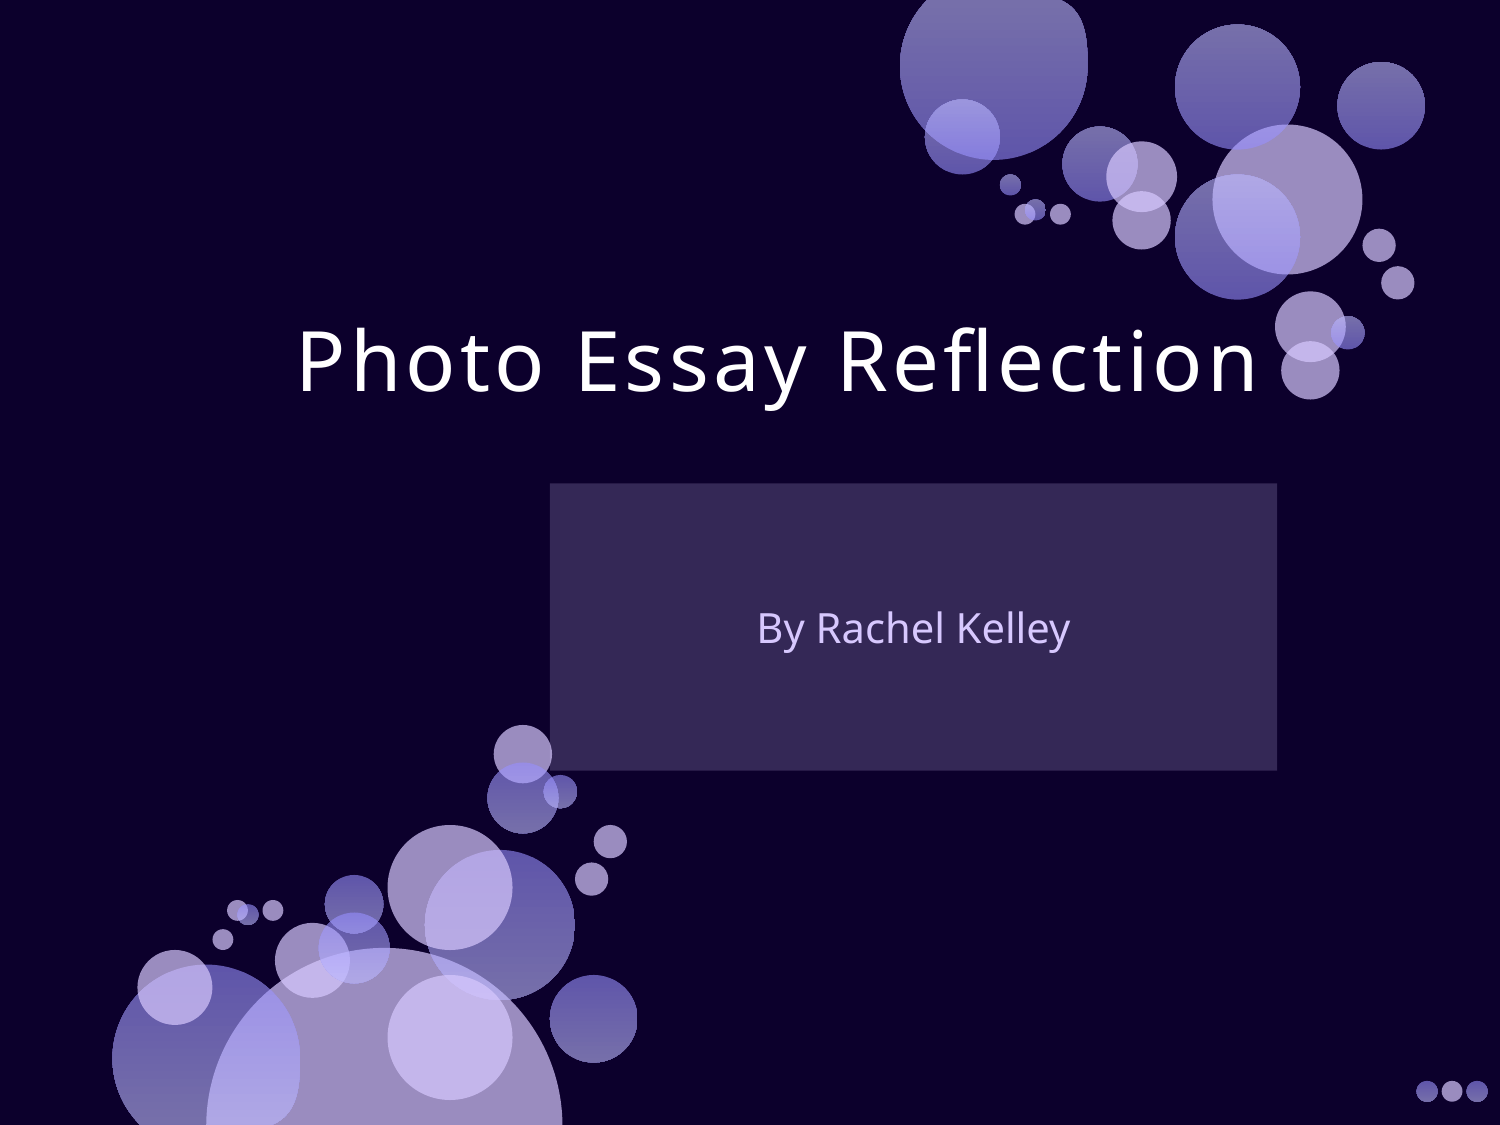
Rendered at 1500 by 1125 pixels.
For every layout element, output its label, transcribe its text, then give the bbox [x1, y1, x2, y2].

subtitle By Rachel Kelley [549, 483, 1278, 771]
title Photo Essay Reflection [112, 237, 1275, 479]
